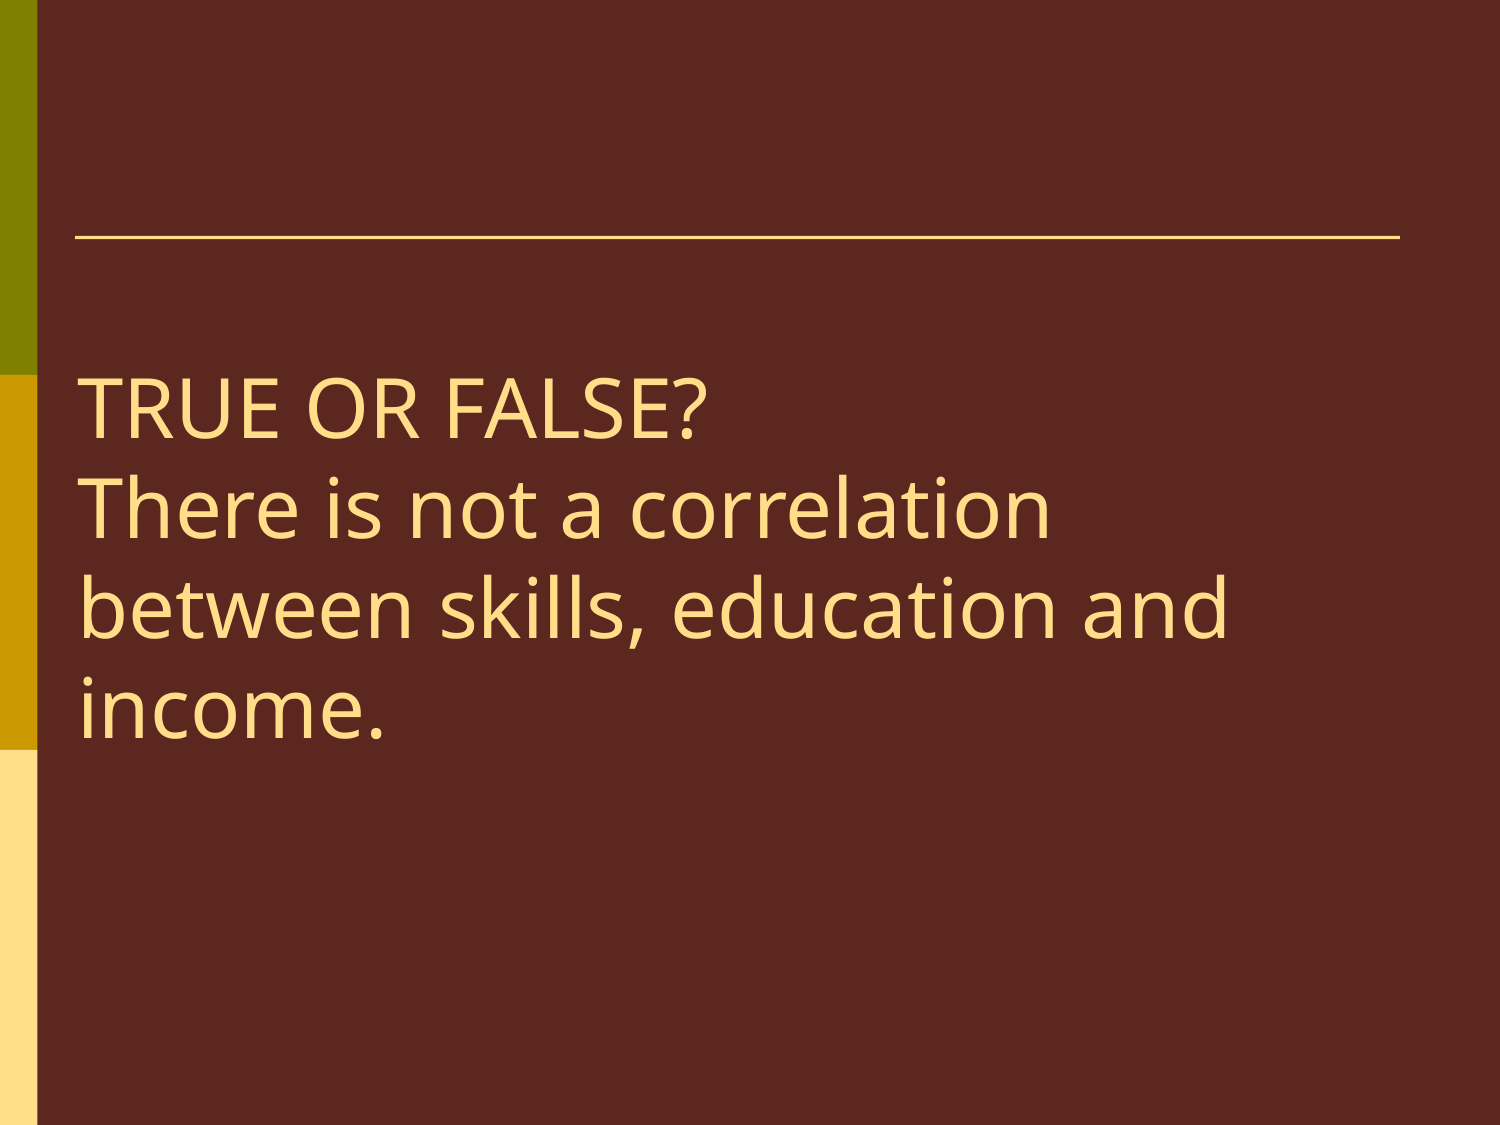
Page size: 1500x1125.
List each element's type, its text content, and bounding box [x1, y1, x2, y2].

title TRUE OR FALSE? There is not a correlation between skills, education and income. [62, 575, 1413, 763]
